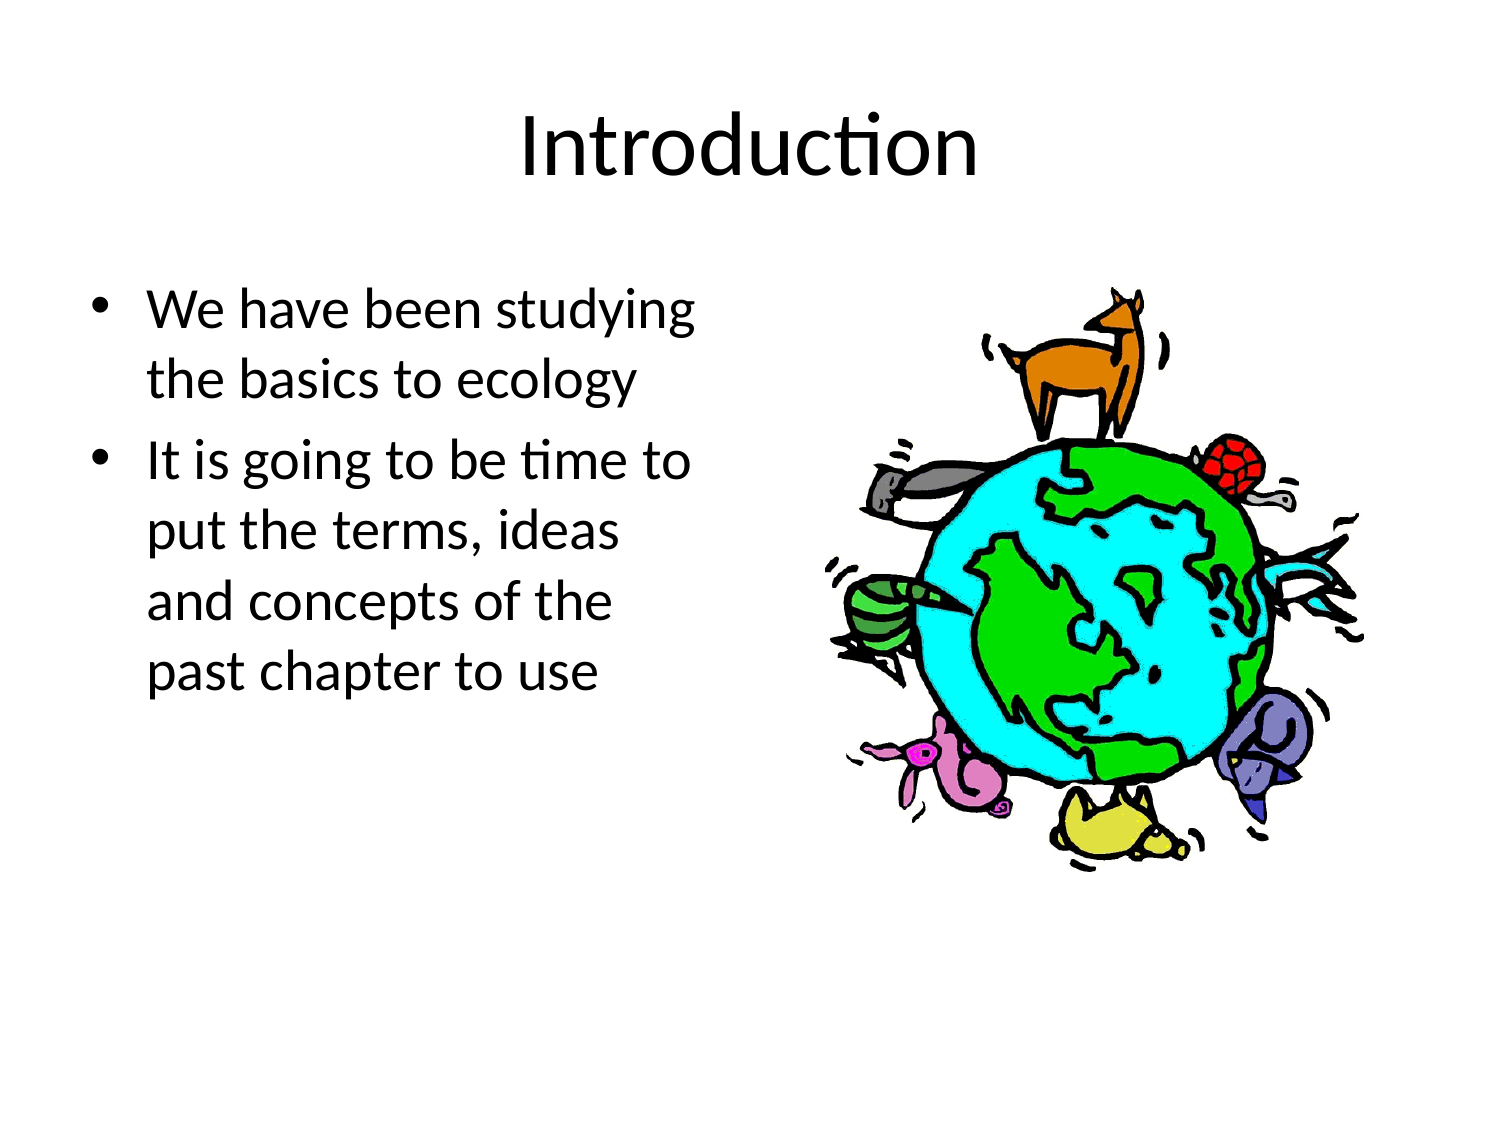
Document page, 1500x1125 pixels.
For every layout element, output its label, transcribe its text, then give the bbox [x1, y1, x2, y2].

list We have been studying the basics to ecology It is going to be time to put the terms, ideas and concepts of the past chapter to use [75, 262, 738, 1005]
picture [824, 287, 1364, 873]
title Introduction [75, 45, 1425, 233]
